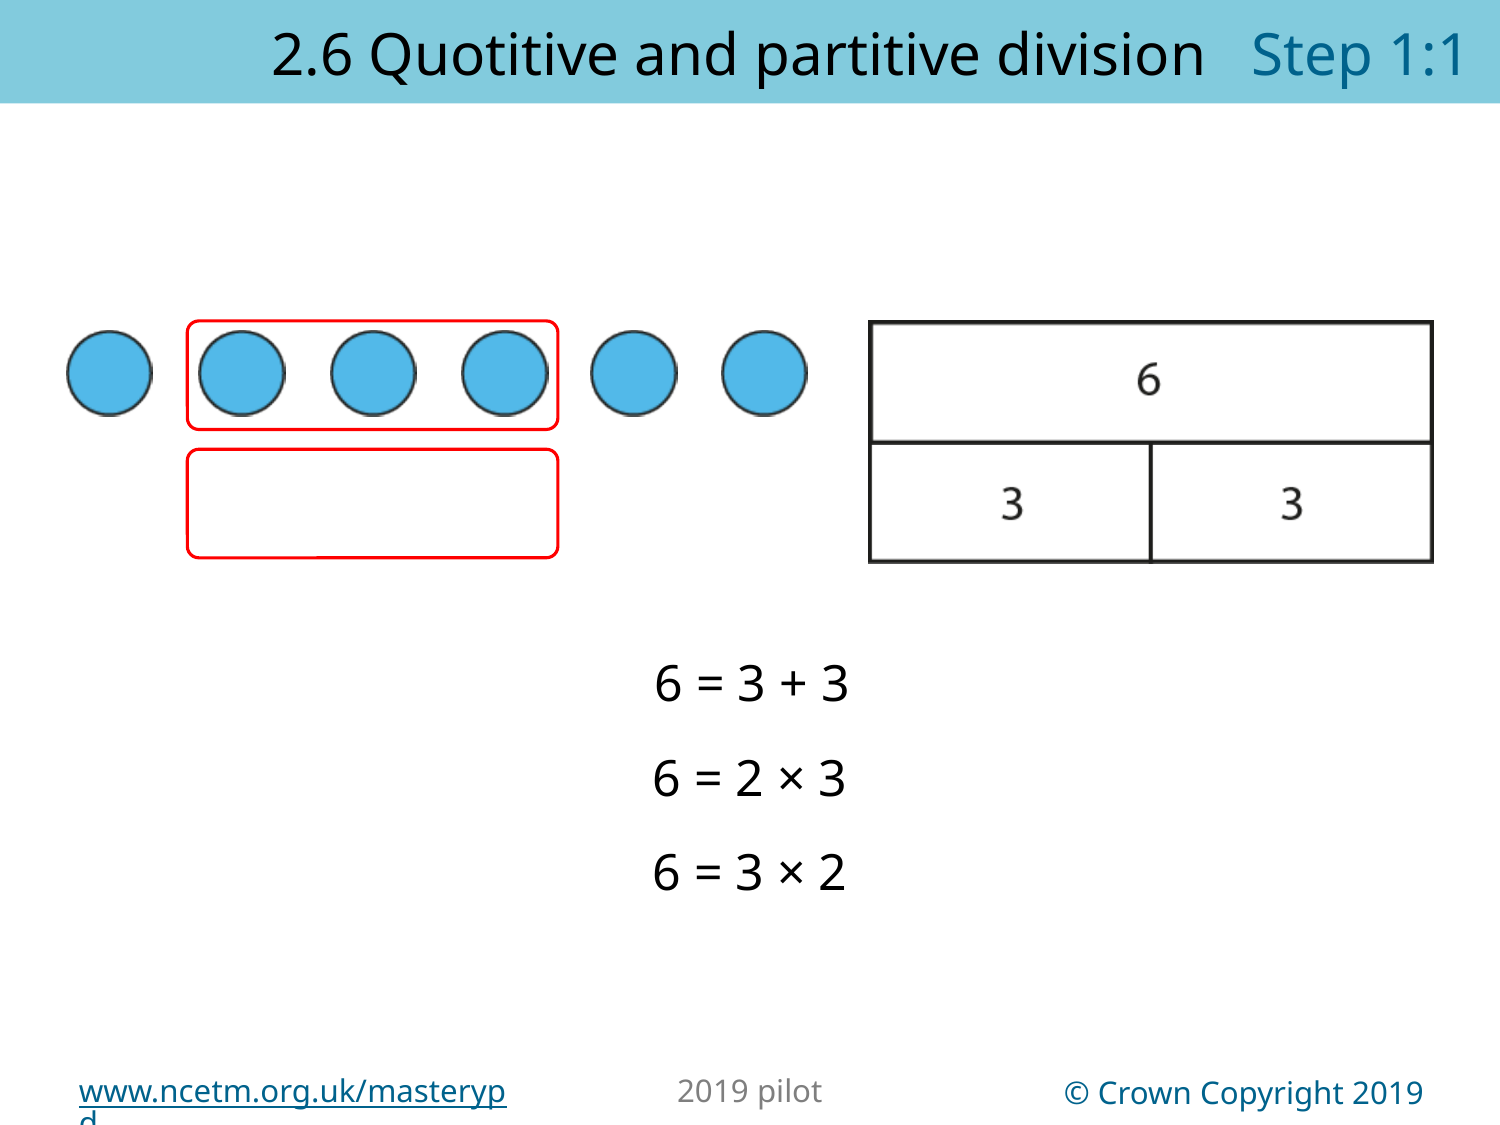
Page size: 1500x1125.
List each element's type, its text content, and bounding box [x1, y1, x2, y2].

text_box 6 = 3 × 2 [637, 833, 862, 908]
text_box 6 = 2 × 3 [637, 738, 862, 814]
text_box [187, 320, 558, 430]
picture [329, 329, 417, 417]
picture [867, 320, 1435, 564]
picture [198, 329, 286, 417]
picture [590, 329, 678, 417]
text_box [187, 449, 558, 558]
picture [65, 329, 153, 417]
text_box 6 = 3 + 3 [640, 644, 865, 719]
picture [721, 329, 809, 417]
picture [461, 329, 549, 417]
list 2.6 Quotitive and partitive division Step 1:1 [0, 0, 1500, 104]
